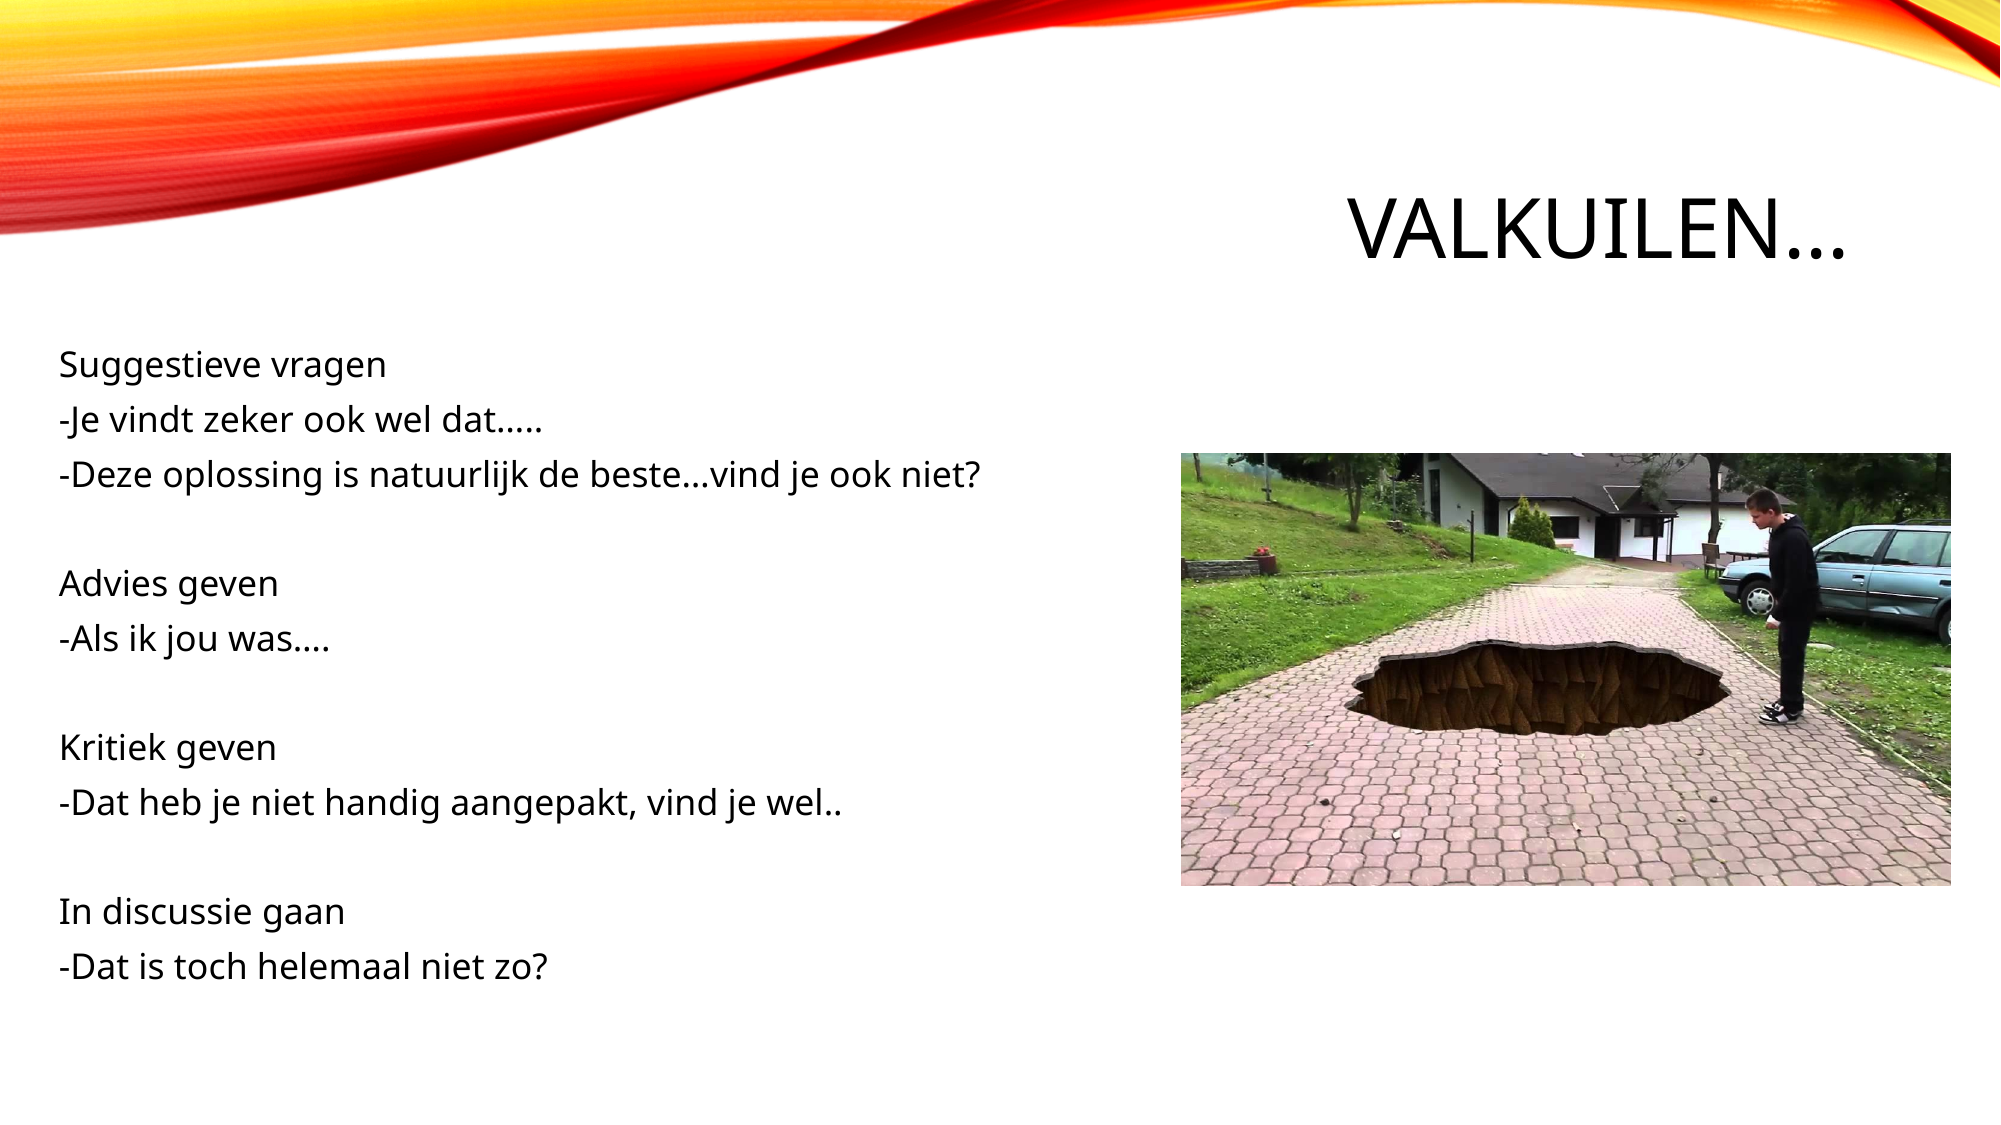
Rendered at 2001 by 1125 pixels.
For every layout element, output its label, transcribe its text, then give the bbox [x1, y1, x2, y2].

list Suggestieve vragen -Je vindt zeker ook wel dat….. -Deze oplossing is natuurlijk de beste…vind je ook niet? Advies geven -Als ik jou was…. Kritiek geven -Dat heb je niet handig aangepakt, vind je wel.. In discussie gaan -Dat is toch helemaal niet zo? [44, 339, 1820, 1000]
picture [0, 0, 2000, 237]
picture [1181, 452, 1951, 887]
title Valkuilen... [474, 125, 1888, 338]
